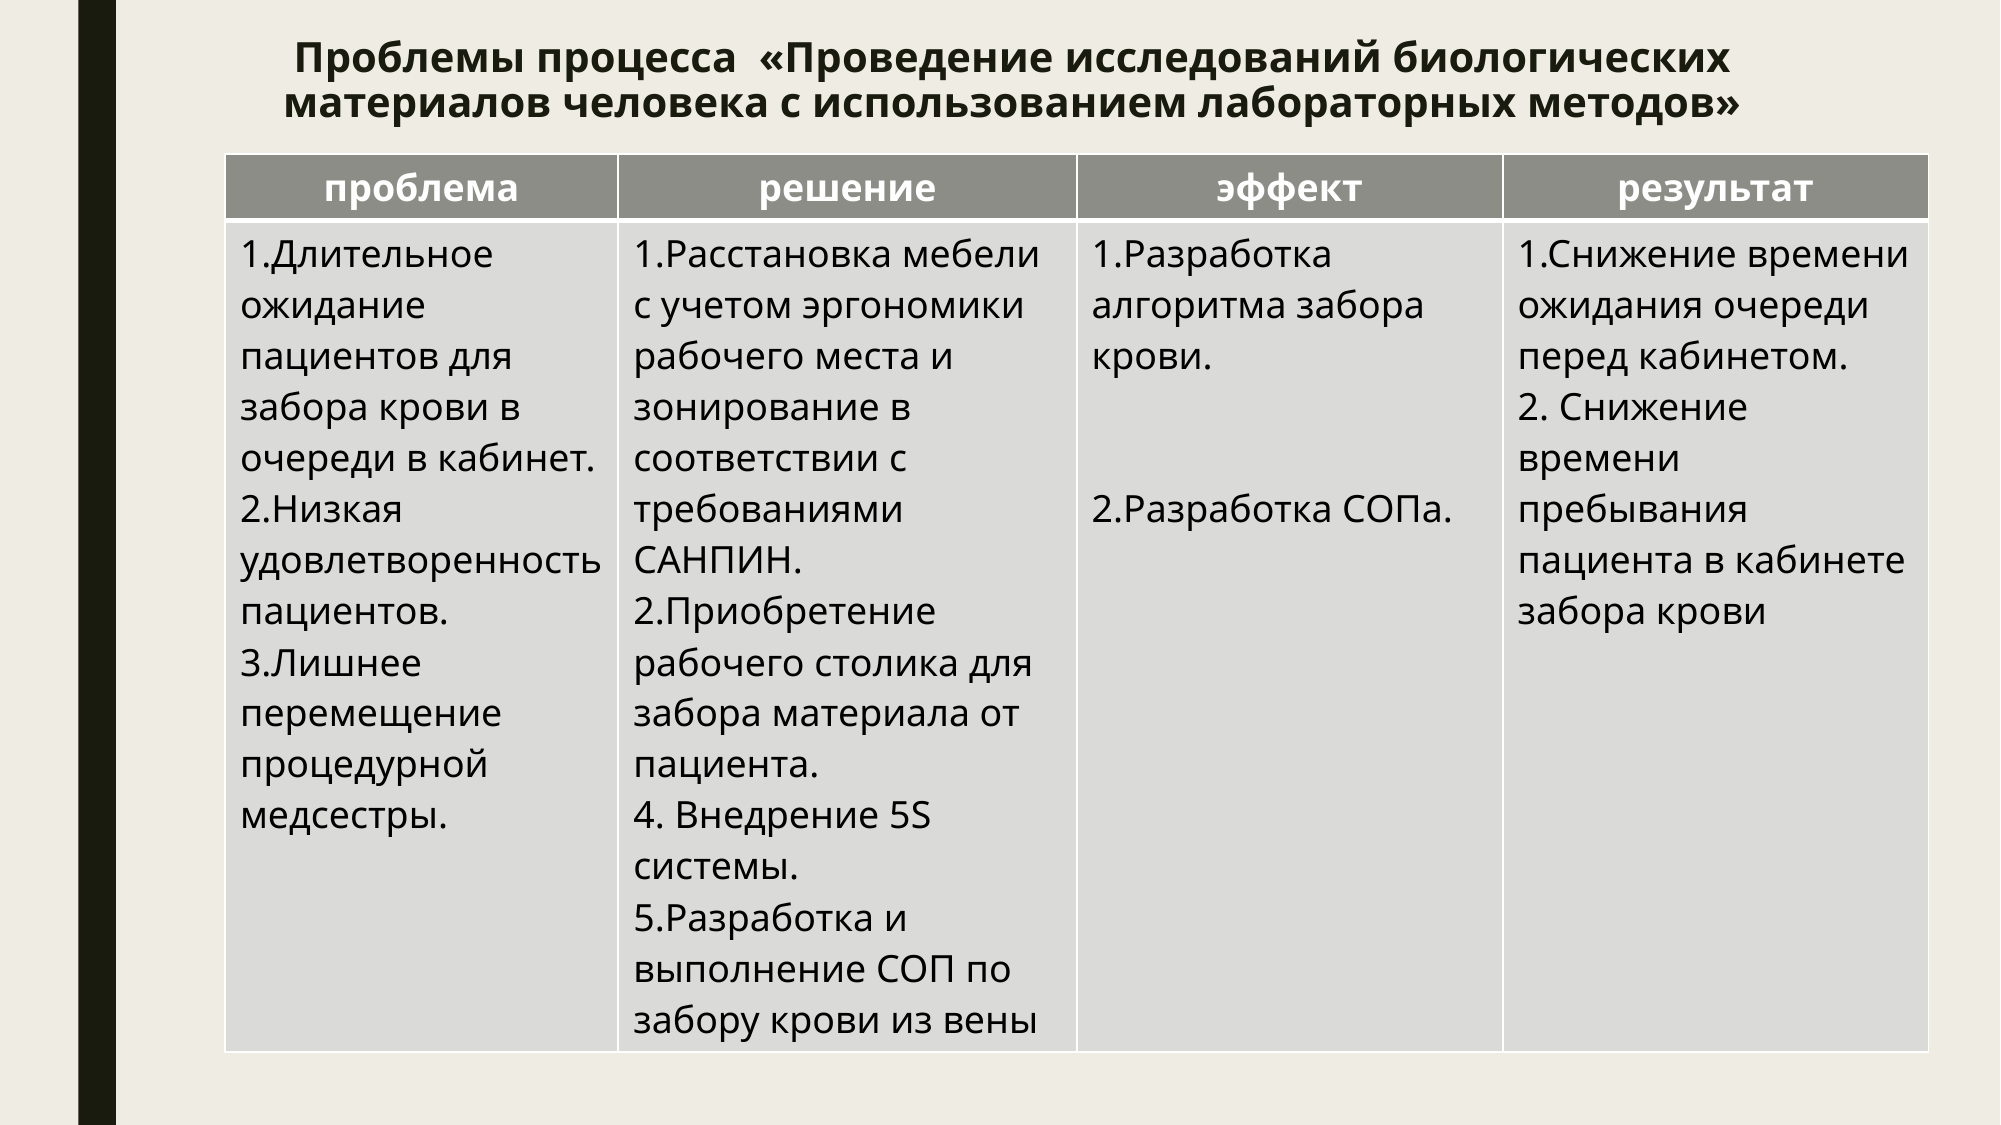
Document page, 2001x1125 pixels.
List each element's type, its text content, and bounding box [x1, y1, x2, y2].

title Проблемы процесса «Проведение исследований биологических материалов человека с использованием лабораторных методов» [225, 29, 1800, 153]
table_header решение [619, 155, 1076, 218]
table_cell 1.Длительное ожидание пациентов для забора крови в очереди в кабинет. 2.Низкая удовлетворенность пациентов. 3.Лишнее перемещение процедурной медсестры. [226, 223, 617, 1051]
table_cell 1.Расстановка мебели с учетом эргономики рабочего места и зонирование в соответствии с требованиями САНПИН. 2.Приобретение рабочего столика для забора материала от пациента. 4. Внедрение 5S системы. 5.Разработка и выполнение СОП по забору крови из вены [619, 223, 1076, 1051]
table_header результат [1504, 155, 1928, 218]
table_cell 1.Разработка алгоритма забора крови. 2.Разработка СОПа. [1078, 223, 1502, 1051]
table_header эффект [1078, 155, 1502, 218]
table_cell 1.Снижение времени ожидания очереди перед кабинетом. 2. Снижение времени пребывания пациента в кабинете забора крови [1504, 223, 1928, 1051]
table_header проблема [226, 155, 617, 218]
